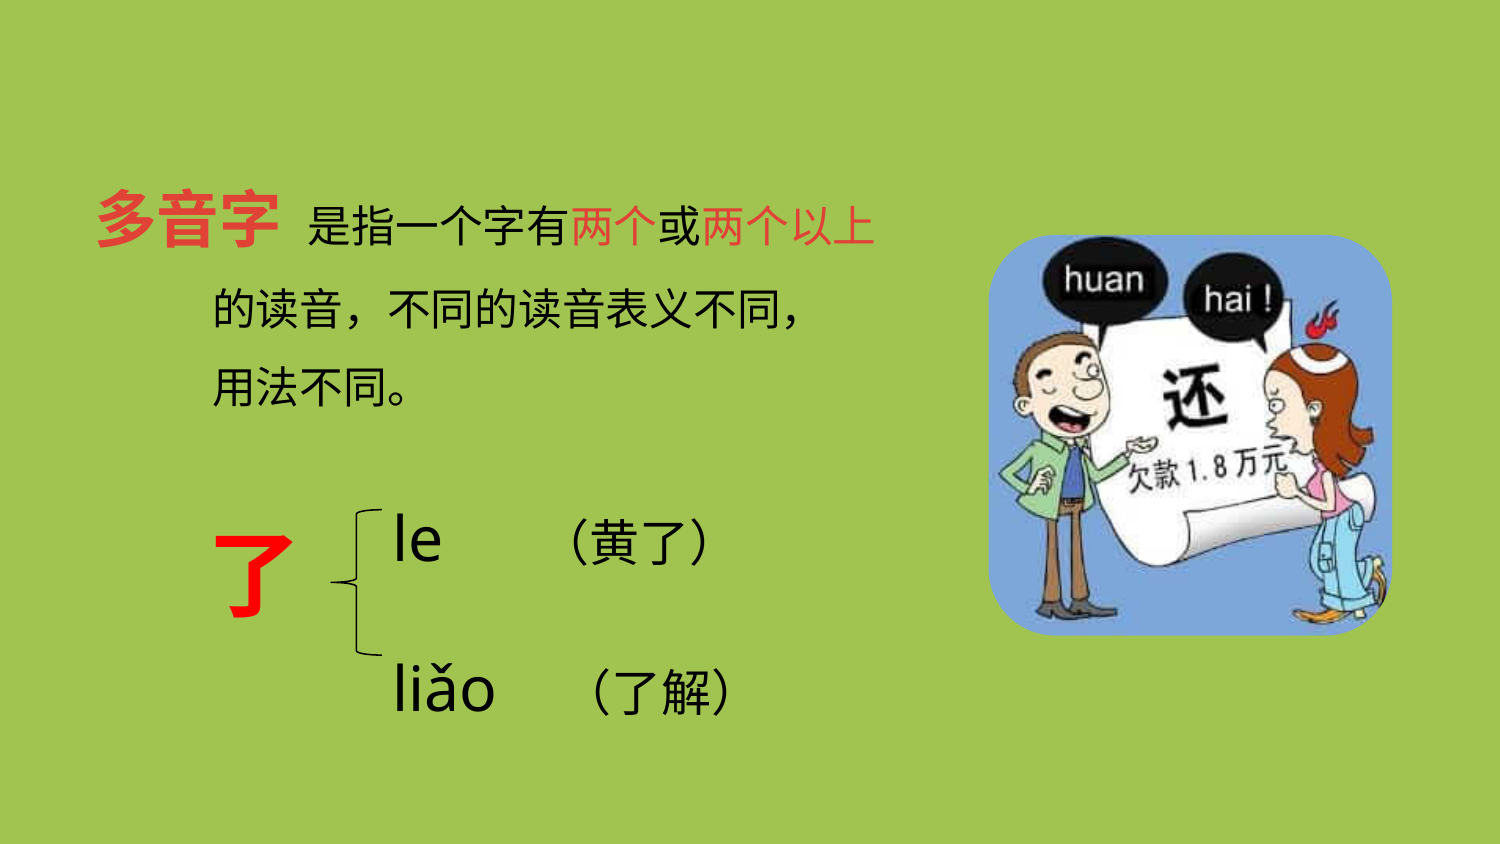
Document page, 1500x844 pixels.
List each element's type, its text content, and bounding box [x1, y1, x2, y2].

picture [988, 234, 1393, 636]
text_box 了 [195, 509, 301, 634]
text_box [331, 510, 364, 654]
text_box 多音字 是指一个字有两个或两个以上 的读音，不同的读音表义不同， 用法不同。 [83, 137, 927, 419]
text_box le （黄了） liǎo （了解） [364, 418, 989, 729]
